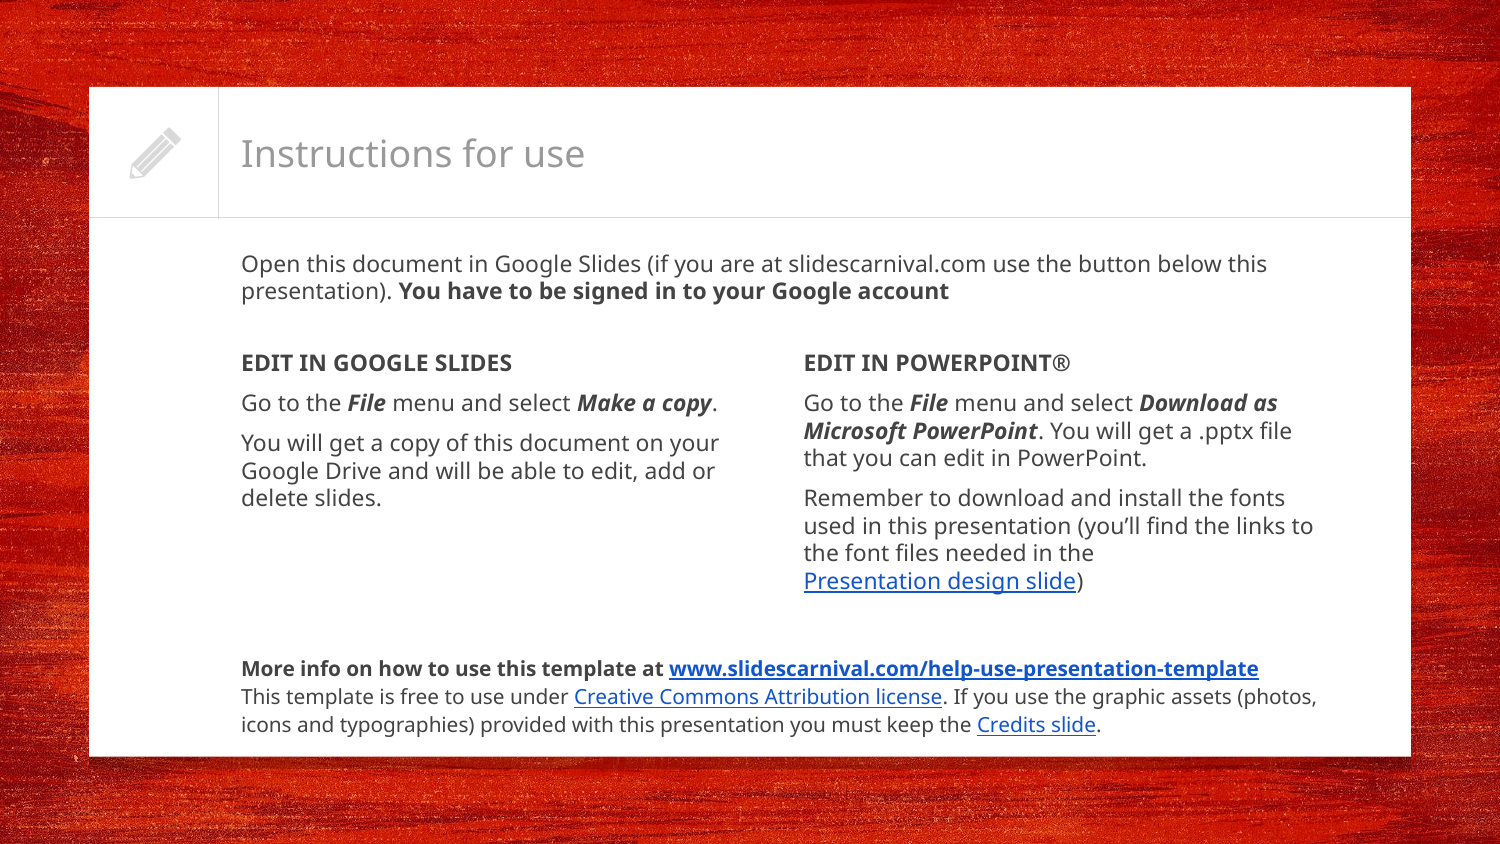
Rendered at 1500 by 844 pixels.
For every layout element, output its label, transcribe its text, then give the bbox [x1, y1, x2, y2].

picture [0, 0, 1500, 844]
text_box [129, 127, 182, 180]
text_box EDIT IN GOOGLE SLIDES Go to the File menu and select Make a copy. You will get a copy of this document on your Google Drive and will be able to edit, add or delete slides. [226, 333, 745, 640]
text_box EDIT IN POWERPOINT® Go to the File menu and select Download as Microsoft PowerPoint. You will get a .pptx file that you can edit in PowerPoint. Remember to download and install the fonts used in this presentation (you’ll find the links to the font files needed in the Presentation design slide) [788, 333, 1356, 640]
title Instructions for use [226, 86, 1330, 218]
text_box More info on how to use this template at www.slidescarnival.com/help-use-presentation-template This template is free to use under Creative Commons Attribution license. If you use the graphic assets (photos, icons and typographies) provided with this presentation you must keep the Credits slide. [226, 640, 1356, 777]
text_box Open this document in Google Slides (if you are at slidescarnival.com use the button below this presentation). You have to be signed in to your Google account [226, 234, 1356, 354]
